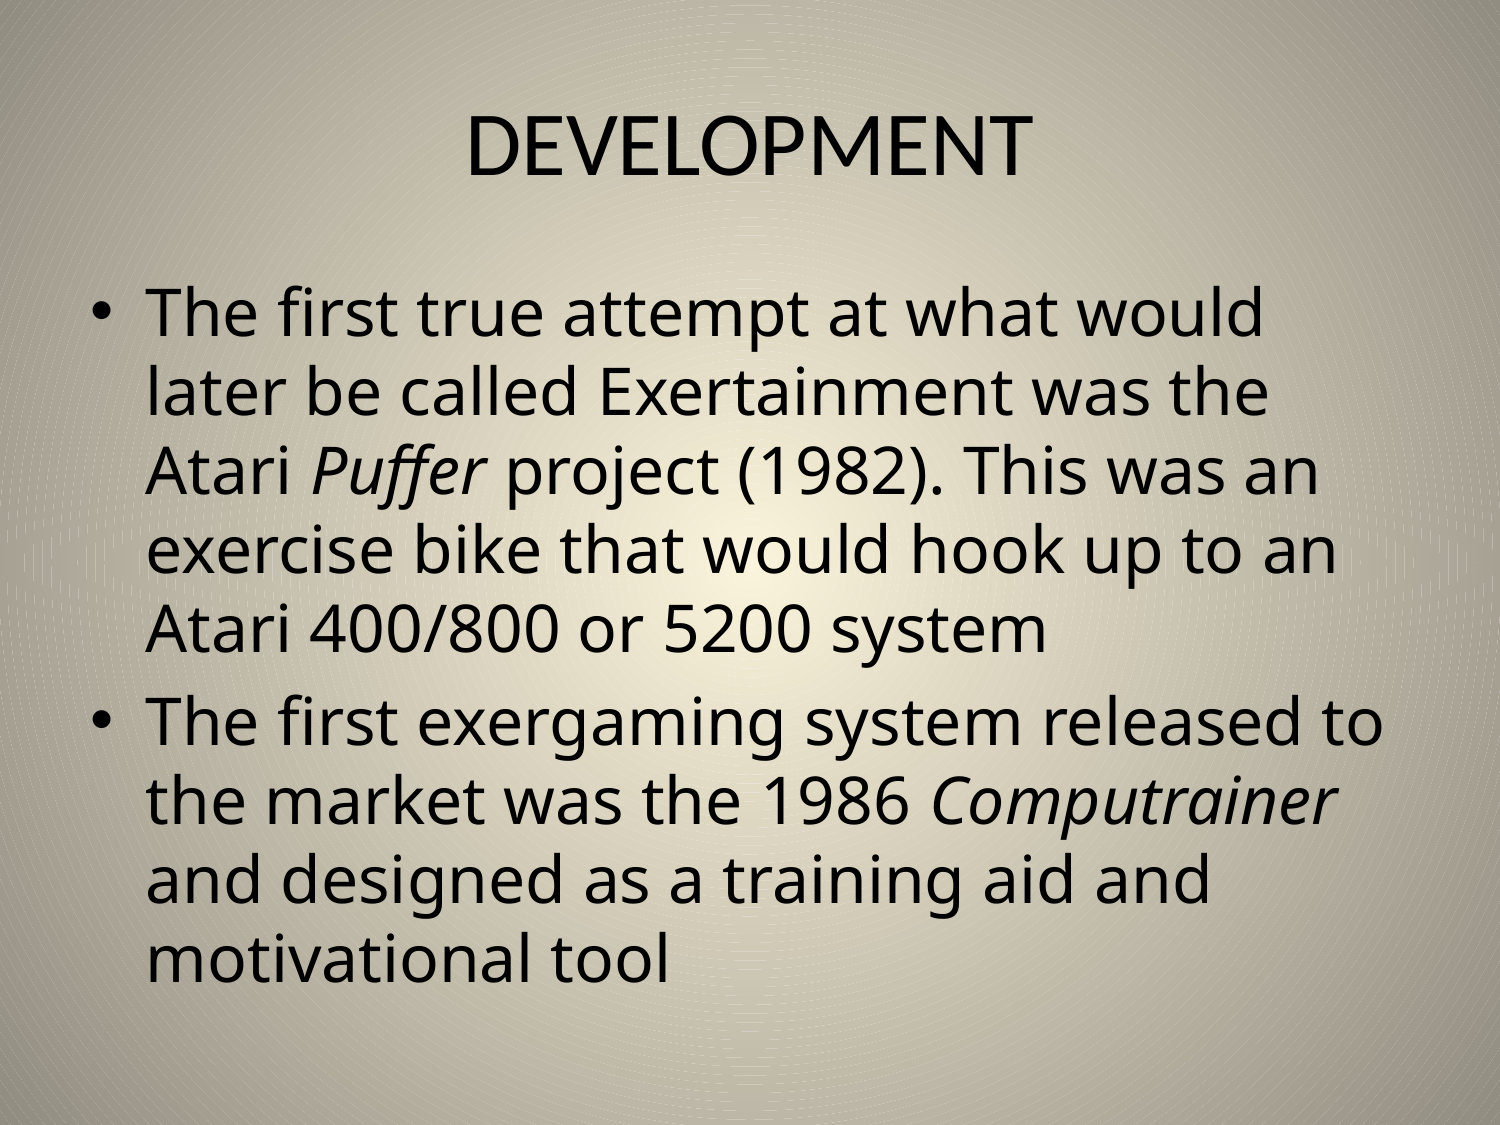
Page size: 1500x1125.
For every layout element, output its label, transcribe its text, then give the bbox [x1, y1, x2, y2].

list The first true attempt at what would later be called Exertainment was the Atari Puffer project (1982). This was an exercise bike that would hook up to an Atari 400/800 or 5200 system The first exergaming system released to the market was the 1986 Computrainer and designed as a training aid and motivational tool [75, 262, 1425, 1005]
title DEVELOPMENT [75, 45, 1425, 233]
